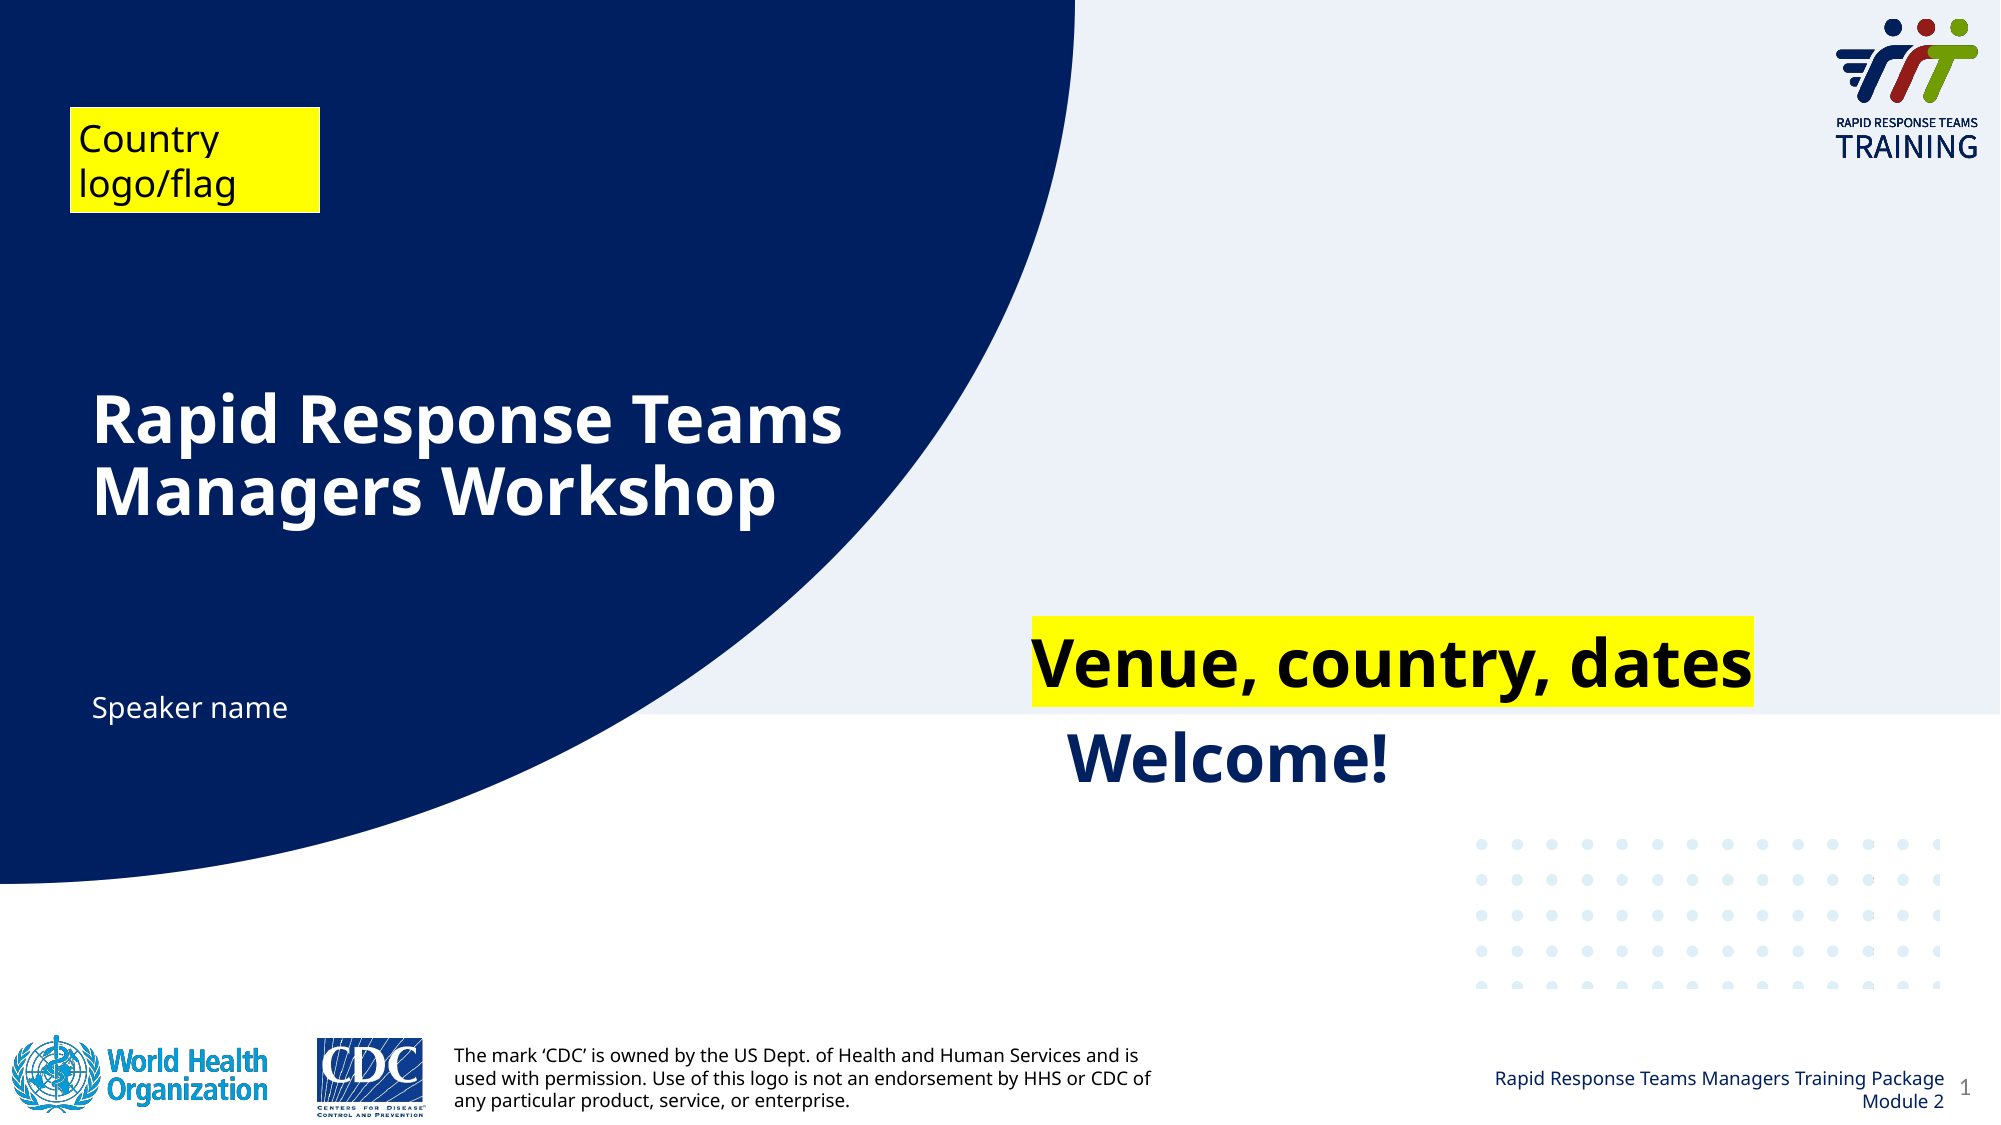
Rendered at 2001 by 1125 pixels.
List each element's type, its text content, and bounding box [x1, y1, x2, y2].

picture [46, 1056, 54, 1062]
slide_number 1 [1943, 1062, 1990, 1116]
picture [34, 1054, 43, 1078]
text_box Welcome! [568, 708, 1890, 804]
picture [22, 1062, 26, 1077]
picture [1476, 839, 1940, 989]
picture [30, 1083, 37, 1091]
title Rapid Response Teams Managers Workshop [83, 259, 894, 657]
picture [36, 1088, 78, 1105]
picture [50, 1108, 62, 1113]
picture [59, 1035, 267, 1113]
picture [71, 1053, 90, 1091]
picture [317, 1038, 426, 1117]
picture [40, 1062, 47, 1070]
picture [0, 0, 1075, 884]
picture [24, 1054, 36, 1087]
picture [1835, 19, 1978, 167]
text_box Speaker name [84, 682, 468, 733]
text_box Venue, country, dates [663, 613, 2000, 709]
picture [12, 1083, 48, 1113]
picture [12, 1035, 54, 1068]
text_box Country logo/flag [70, 107, 320, 213]
